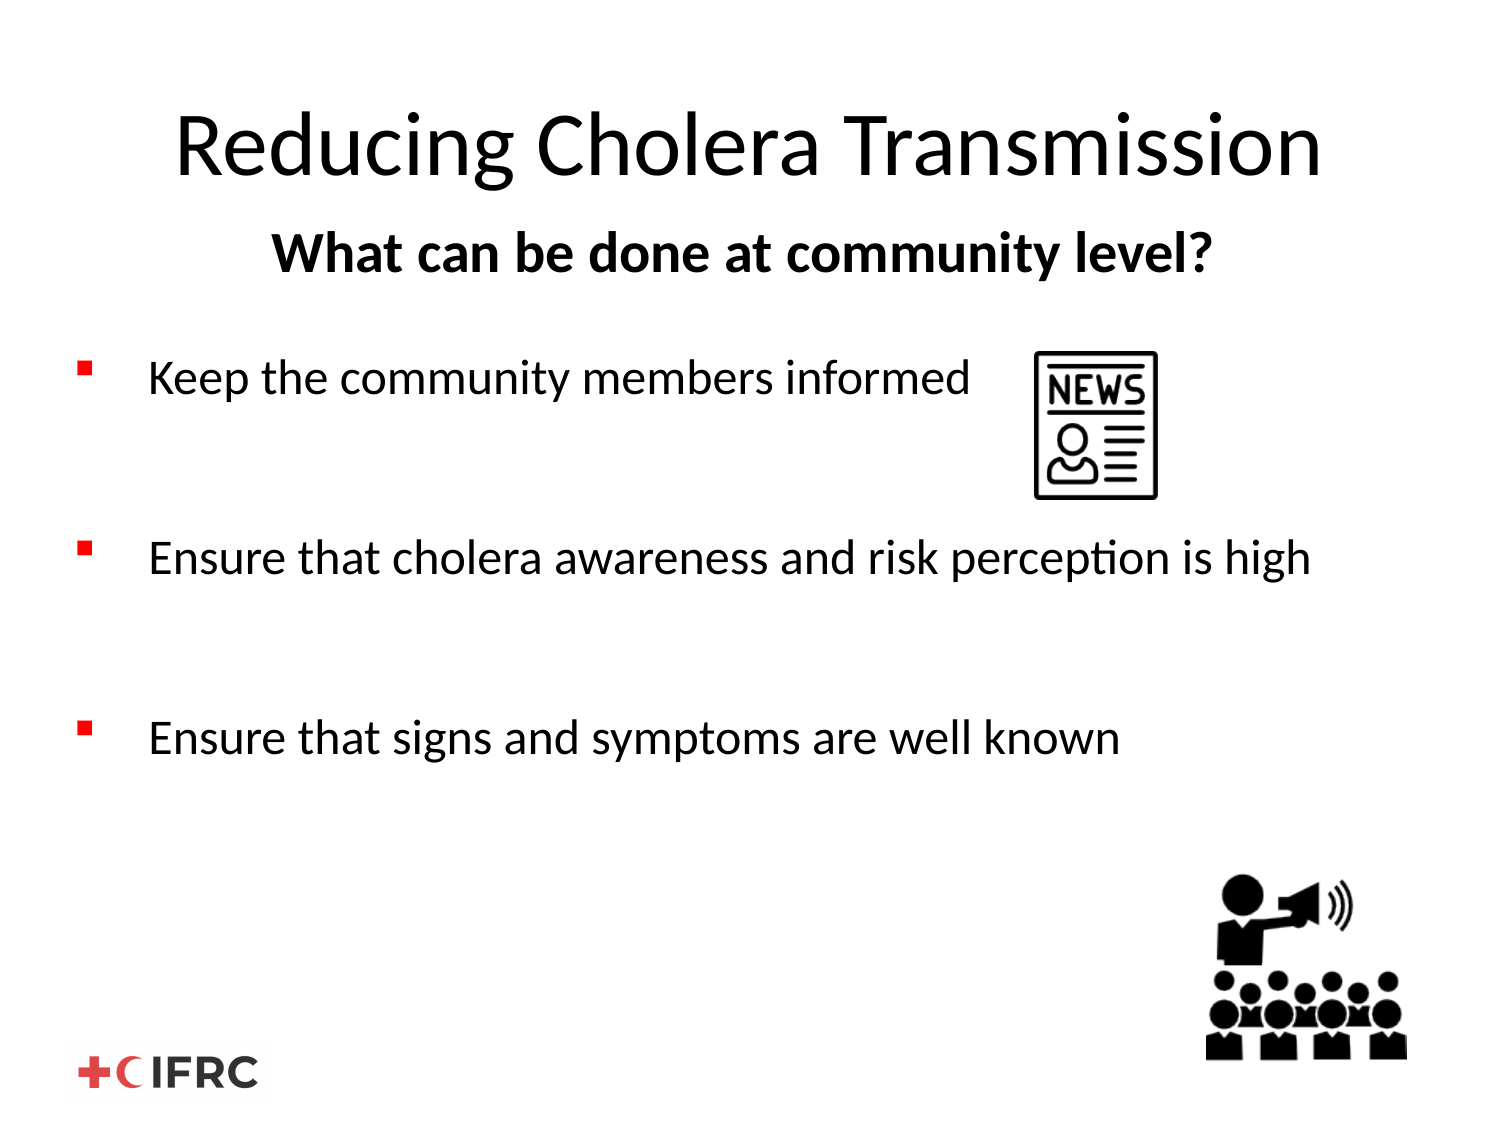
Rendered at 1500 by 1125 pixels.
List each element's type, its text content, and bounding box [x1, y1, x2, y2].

text_box What can be done at community level? Keep the community members informed Ensure that cholera awareness and risk perception is high Ensure that signs and symptoms are well known [58, 207, 1455, 772]
picture [1206, 867, 1407, 1068]
title Reducing Cholera Transmission [75, 45, 1425, 207]
picture [1021, 351, 1171, 501]
picture [64, 1042, 273, 1103]
